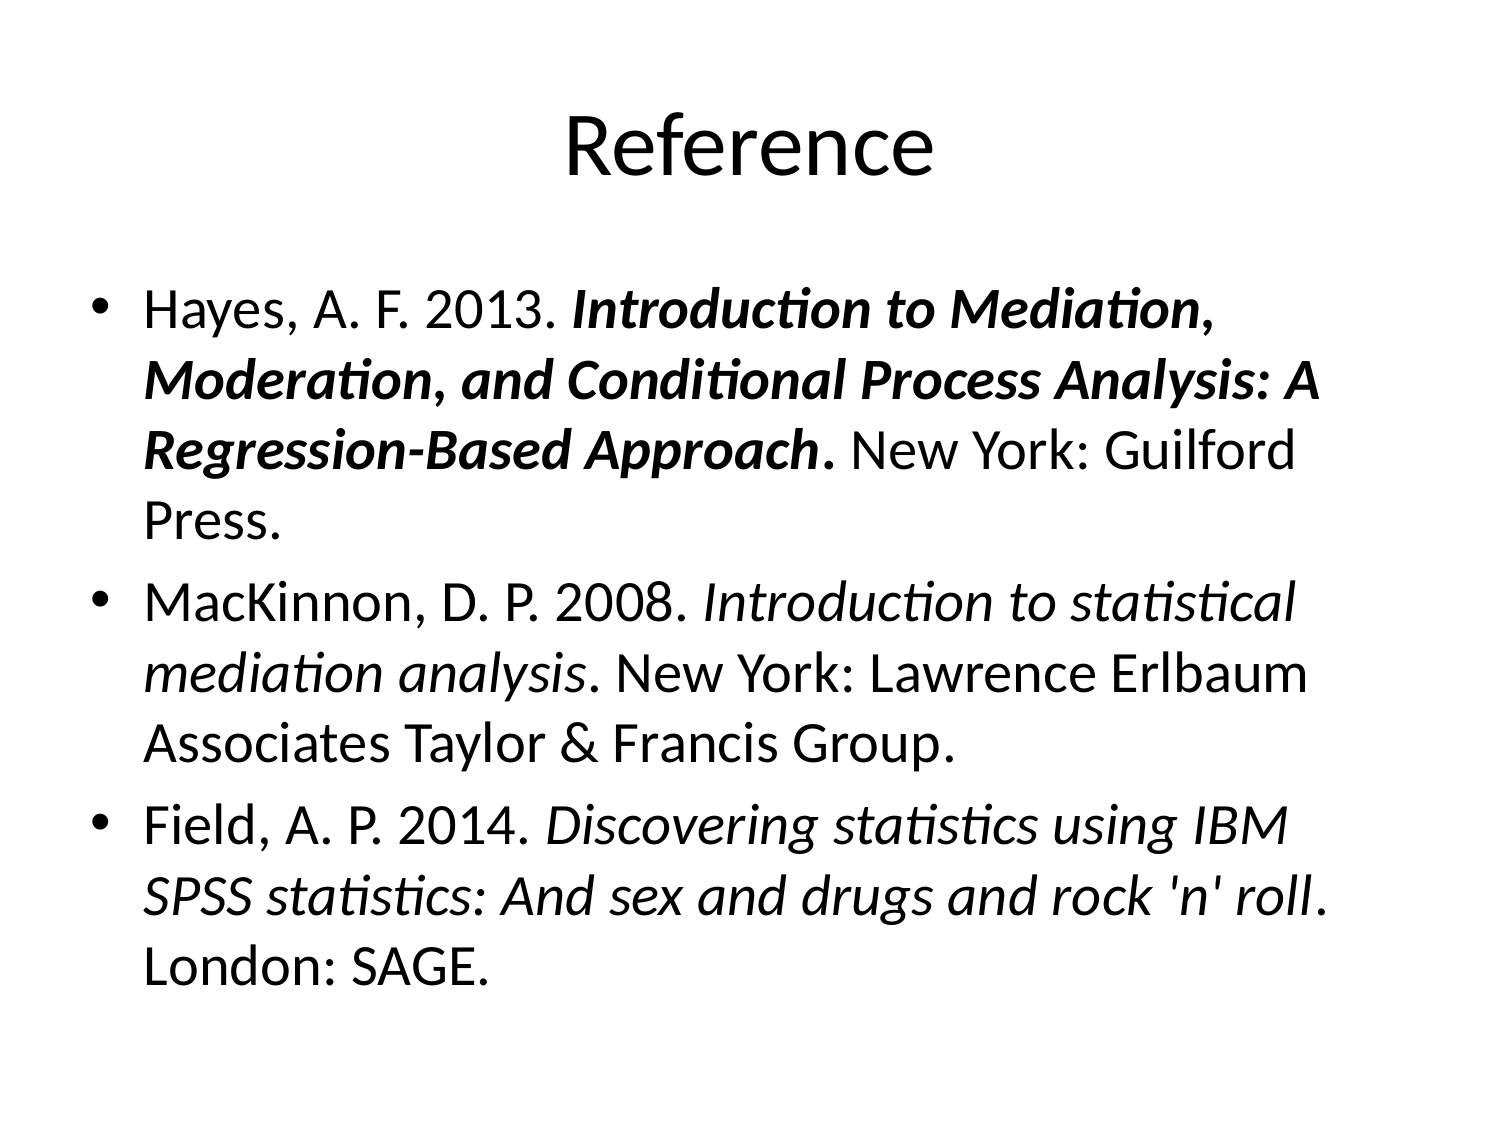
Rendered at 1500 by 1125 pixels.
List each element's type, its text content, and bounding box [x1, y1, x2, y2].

list Hayes, A. F. 2013. Introduction to Mediation, Moderation, and Conditional Process Analysis: A Regression-Based Approach. New York: Guilford Press. MacKinnon, D. P. 2008. Introduction to statistical mediation analysis. New York: Lawrence Erlbaum Associates Taylor & Francis Group. Field, A. P. 2014. Discovering statistics using IBM SPSS statistics: And sex and drugs and rock 'n' roll. London: SAGE. [75, 262, 1425, 1005]
title Reference [75, 45, 1425, 233]
